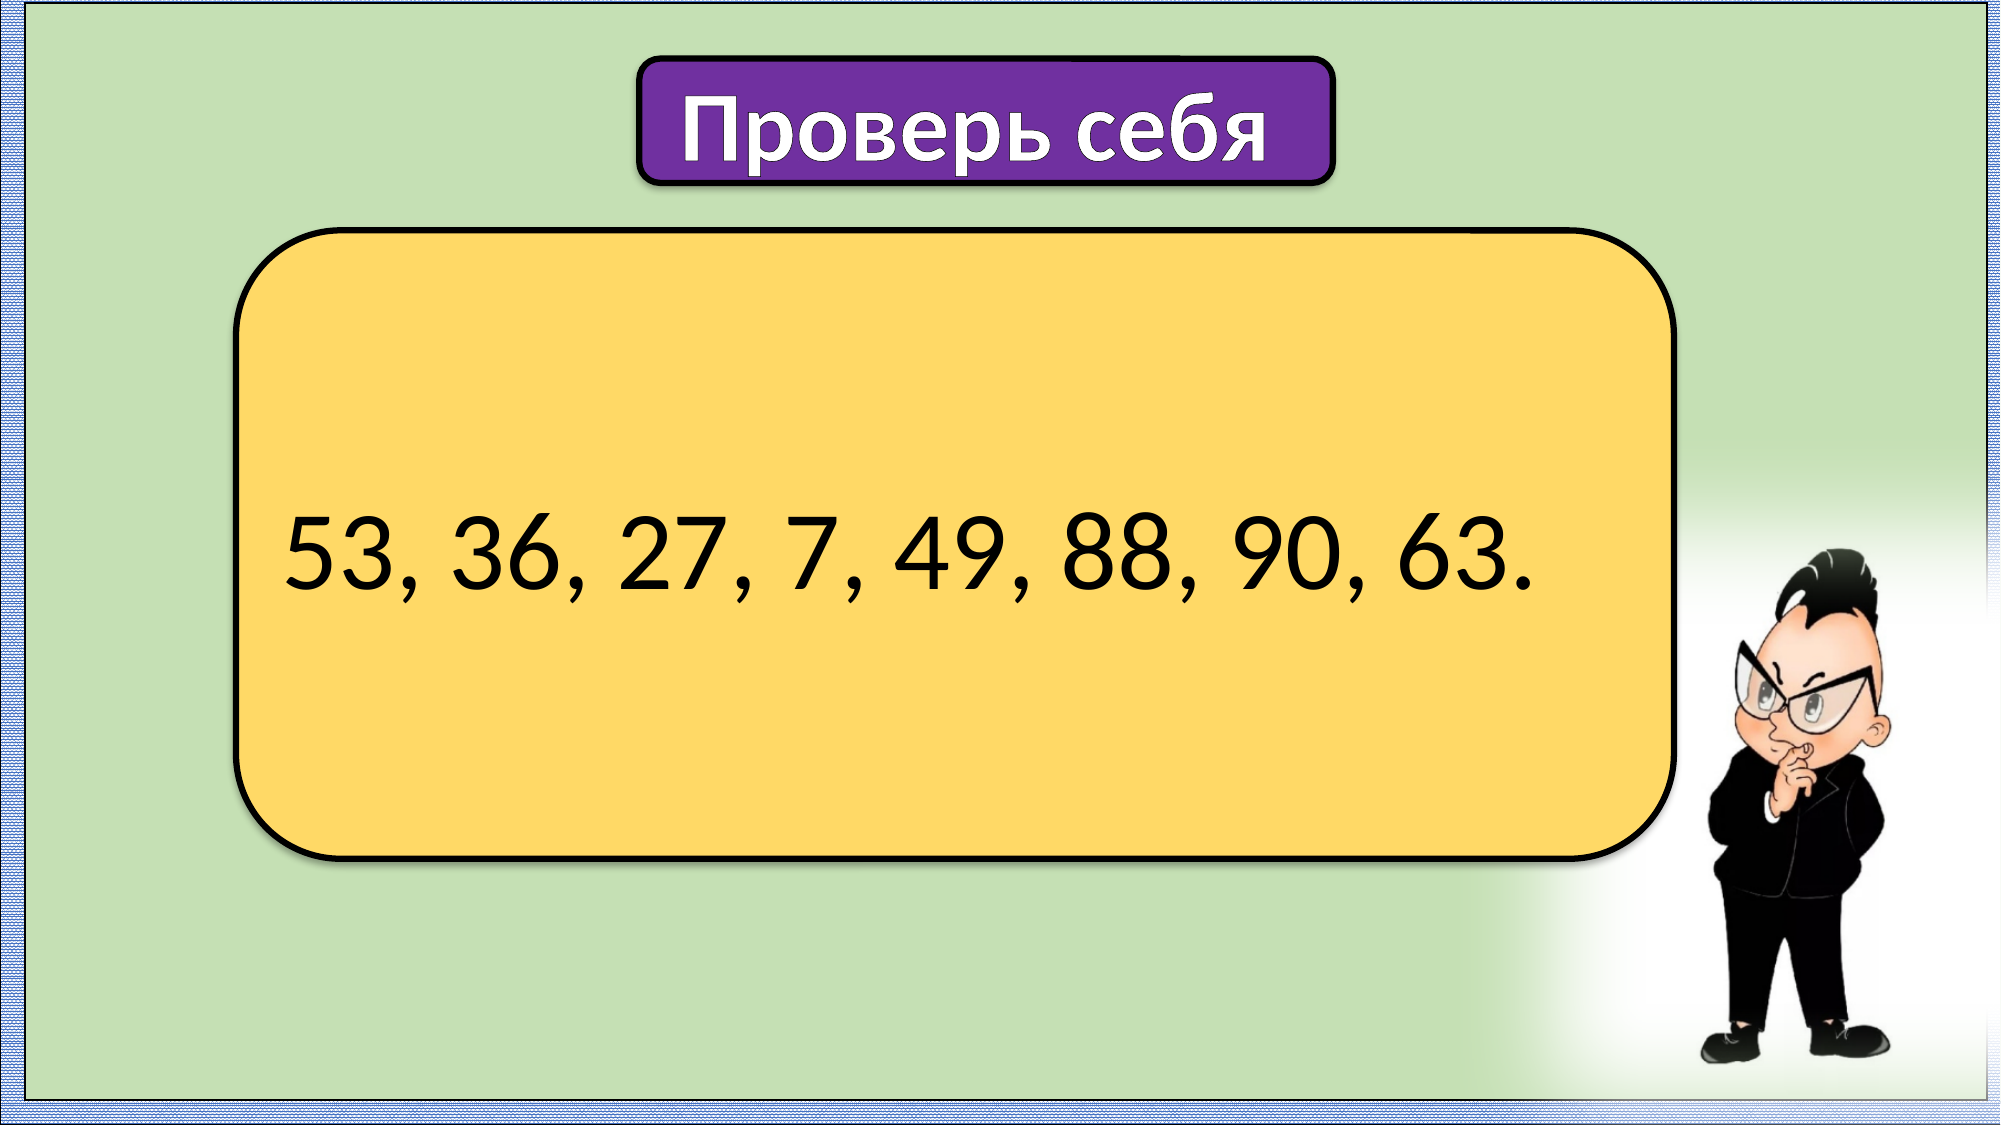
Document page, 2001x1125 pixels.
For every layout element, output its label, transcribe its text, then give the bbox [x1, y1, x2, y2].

text_box 53, 36, 27, 7, 49, 88, 90, 63. [234, 229, 1675, 860]
picture [1445, 423, 2000, 1125]
text_box Проверь себя [638, 57, 1334, 184]
